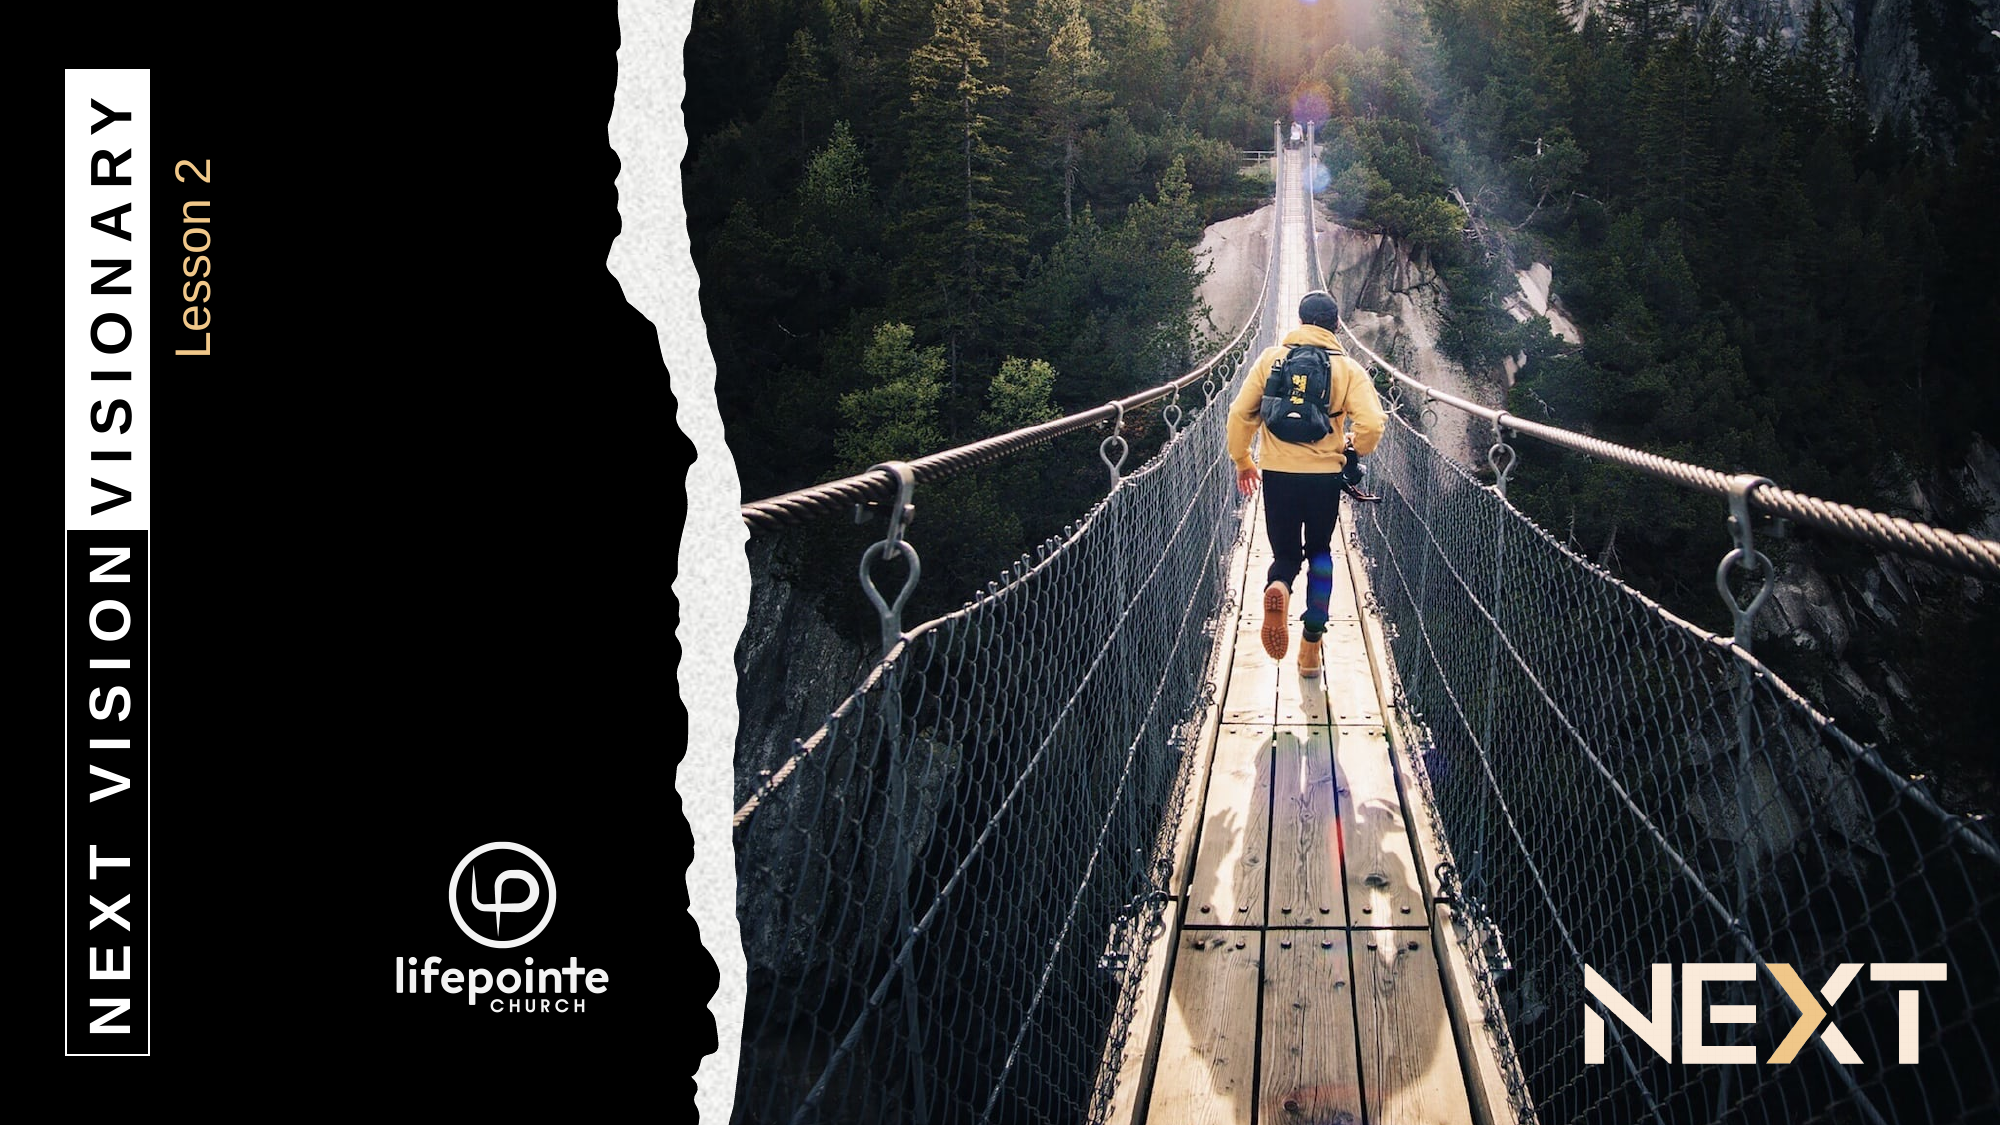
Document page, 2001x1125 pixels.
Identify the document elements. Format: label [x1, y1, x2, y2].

text_box [0, 0, 752, 1125]
picture [396, 839, 609, 1014]
picture [752, 0, 2000, 1125]
